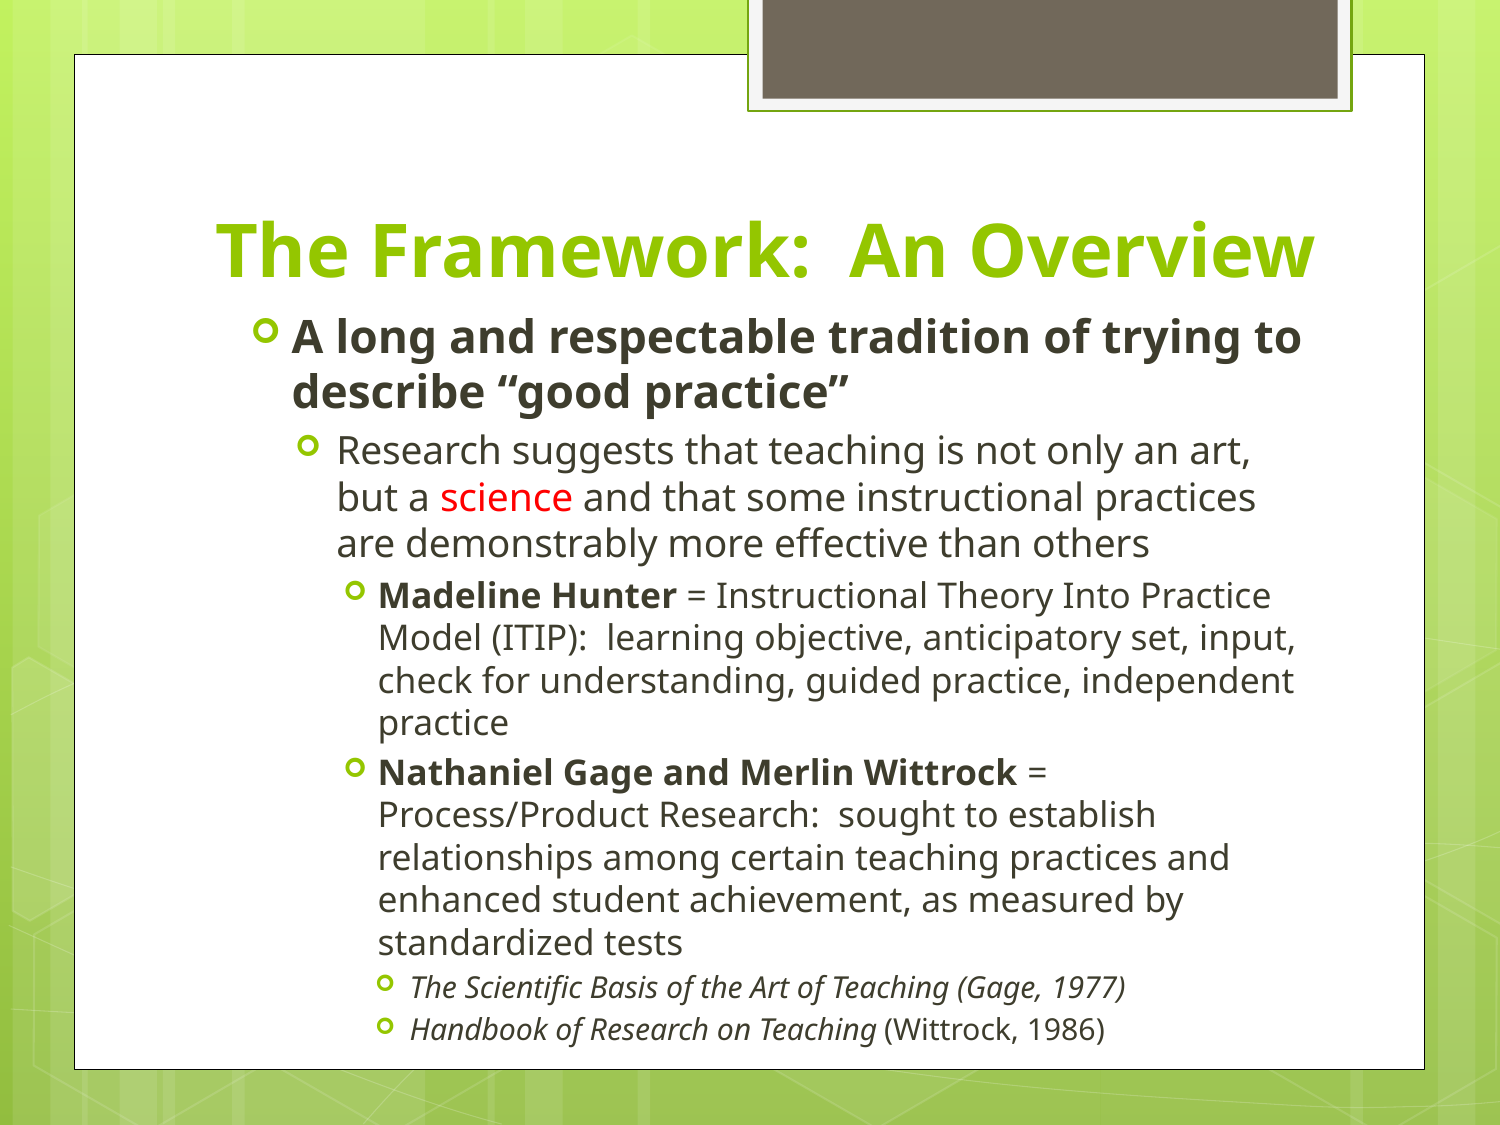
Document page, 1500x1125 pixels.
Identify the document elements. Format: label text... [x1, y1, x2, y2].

list A long and respectable tradition of trying to describe “good practice” Research suggests that teaching is not only an art, but a science and that some instructional practices are demonstrably more effective than others Madeline Hunter = Instructional Theory Into Practice Model (ITIP): learning objective, anticipatory set, input, check for understanding, guided practice, independent practice Nathaniel Gage and Merlin Wittrock = Process/Product Research: sought to establish relationships among certain teaching practices and enhanced student achievement, as measured by standardized tests The Scientific Basis of the Art of Teaching (Gage, 1977) Handbook of Research on Teaching (Wittrock, 1986) [225, 299, 1337, 1063]
title The Framework: An Overview [200, 112, 1353, 300]
